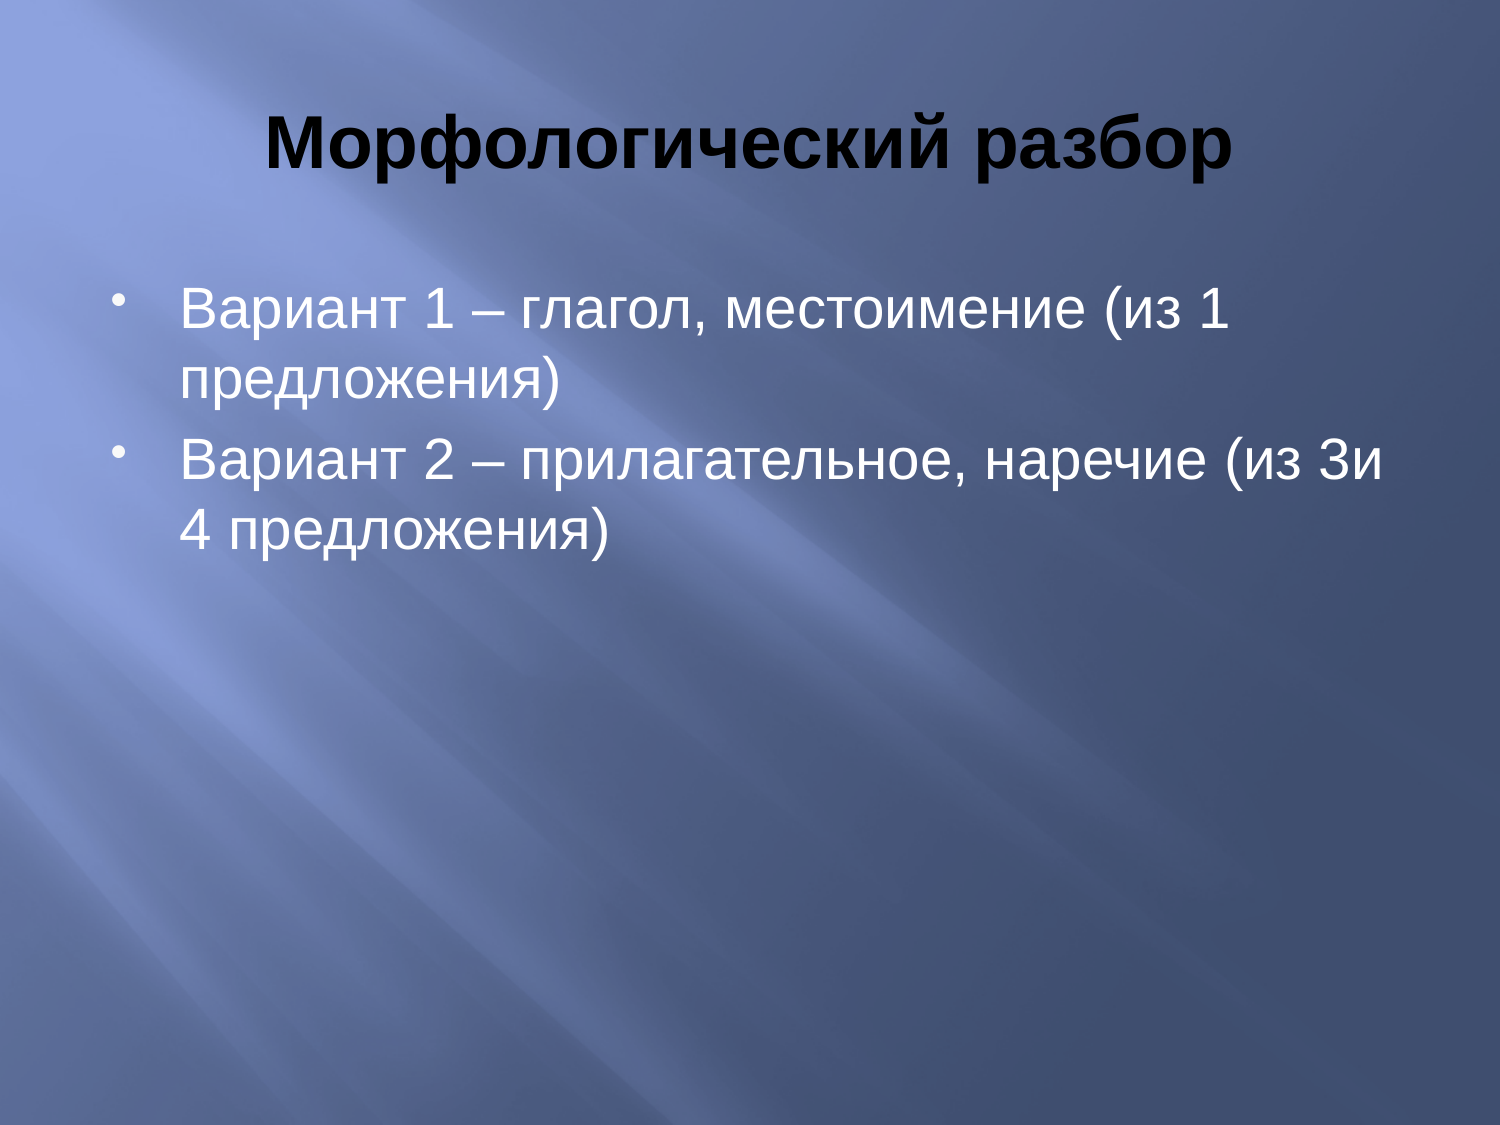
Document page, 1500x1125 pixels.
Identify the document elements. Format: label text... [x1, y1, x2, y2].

list Вариант 1 – глагол, местоимение (из 1 предложения) Вариант 2 – прилагательное, наречие (из 3и 4 предложения) [75, 262, 1425, 1035]
title Морфологический разбор [75, 45, 1425, 233]
